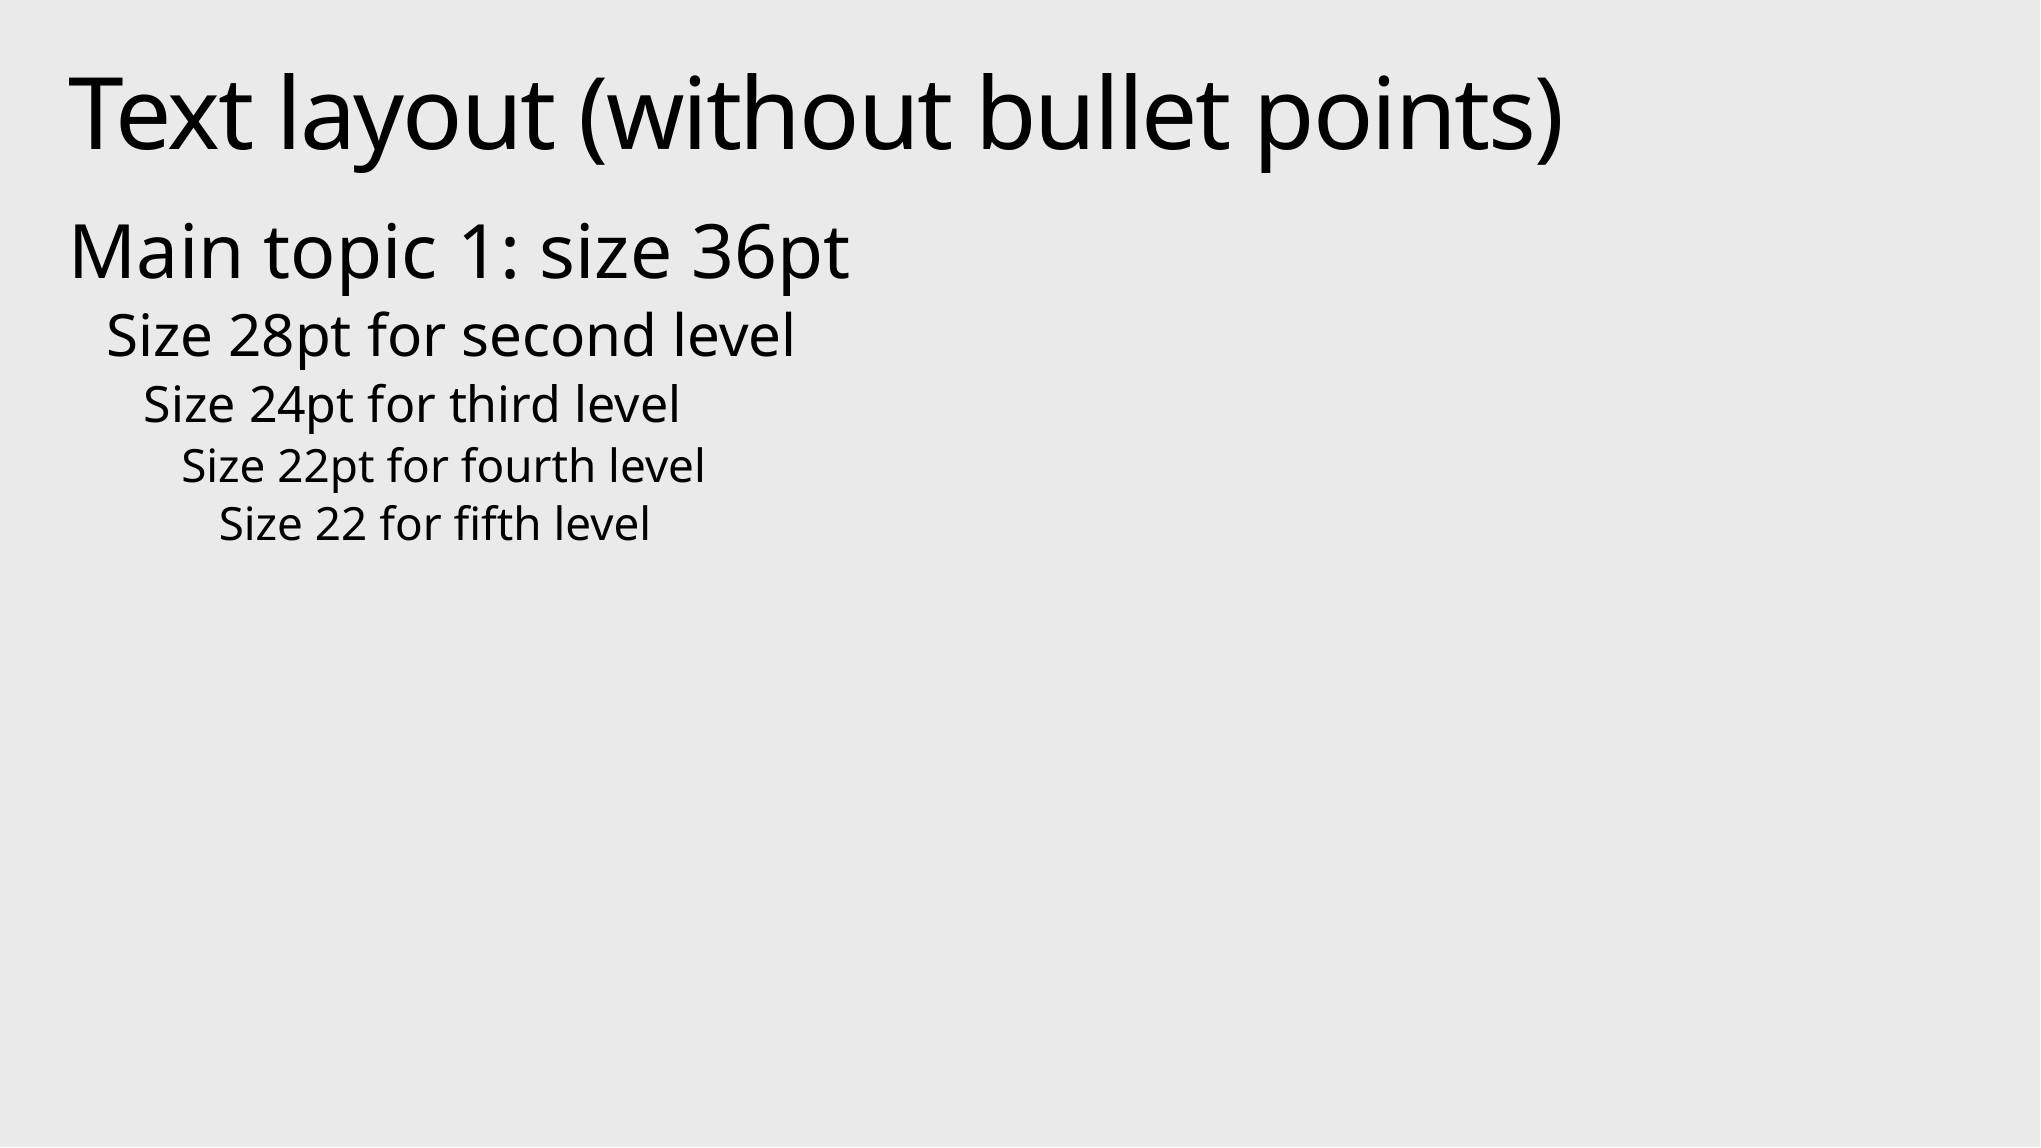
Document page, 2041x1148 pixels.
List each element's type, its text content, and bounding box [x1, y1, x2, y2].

title Text layout (without bullet points) [45, 48, 1996, 198]
list Main topic 1: size 36pt Size 28pt for second level Size 24pt for third level Size 22pt for fourth level Size 22 for fifth level [45, 198, 1996, 661]
